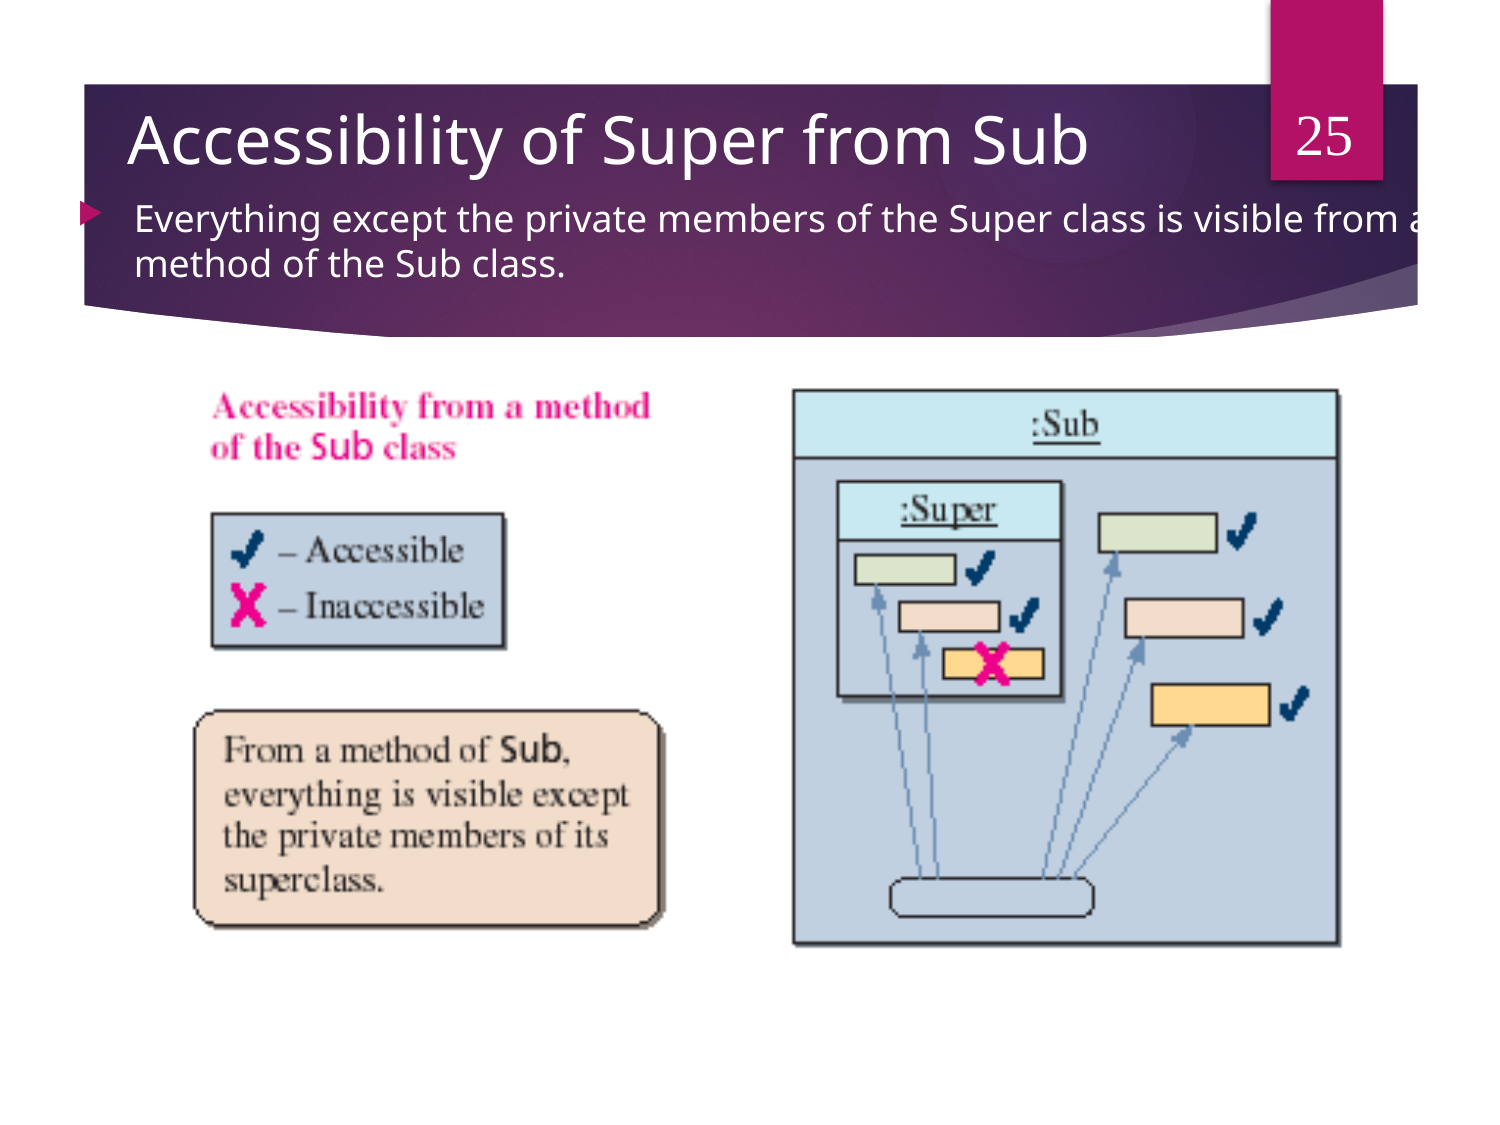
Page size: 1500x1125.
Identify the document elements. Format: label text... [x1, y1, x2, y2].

list Everything except the private members of the Super class is visible from a method of the Sub class. [62, 187, 1463, 363]
title Accessibility of Super from Sub [112, 75, 1325, 187]
slide_number 25 [1259, 48, 1390, 175]
picture [149, 337, 1413, 969]
